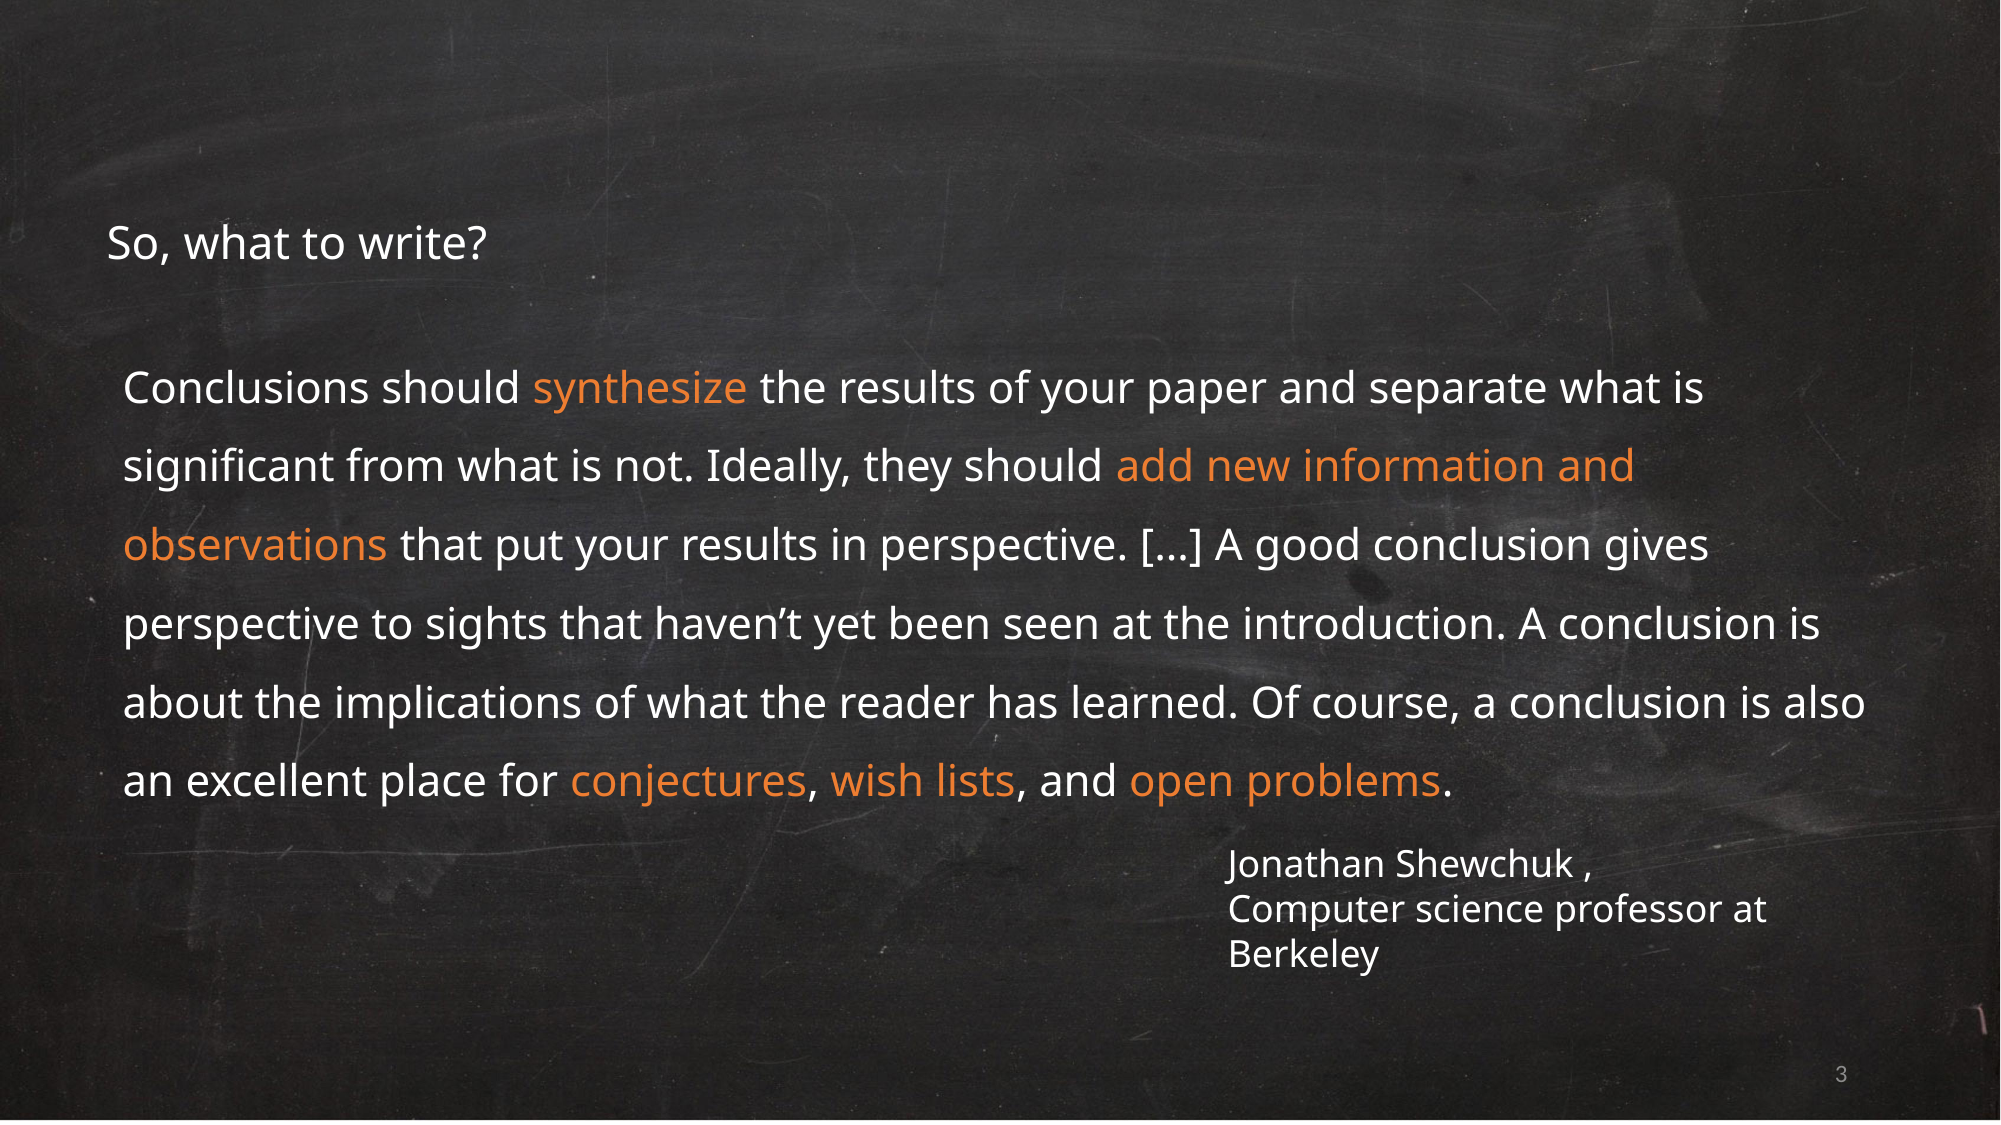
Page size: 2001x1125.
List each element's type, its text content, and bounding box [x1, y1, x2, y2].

text_box Jonathan Shewchuk , Computer science professor at Berkeley [1212, 832, 1868, 983]
text_box So, what to write? [91, 178, 716, 276]
picture [0, 0, 2001, 1125]
slide_number 3 [1412, 1042, 1863, 1103]
text_box Conclusions should synthesize the results of your paper and separate what is significant from what is not. Ideally, they should add new information and observations that put your results in perspective. […] A good conclusion gives perspective to sights that haven’t yet been seen at the introduction. A conclusion is about the implications of what the reader has learned. Of course, a conclusion is also an excellent place for conjectures, wish lists, and open problems. [108, 325, 1892, 813]
